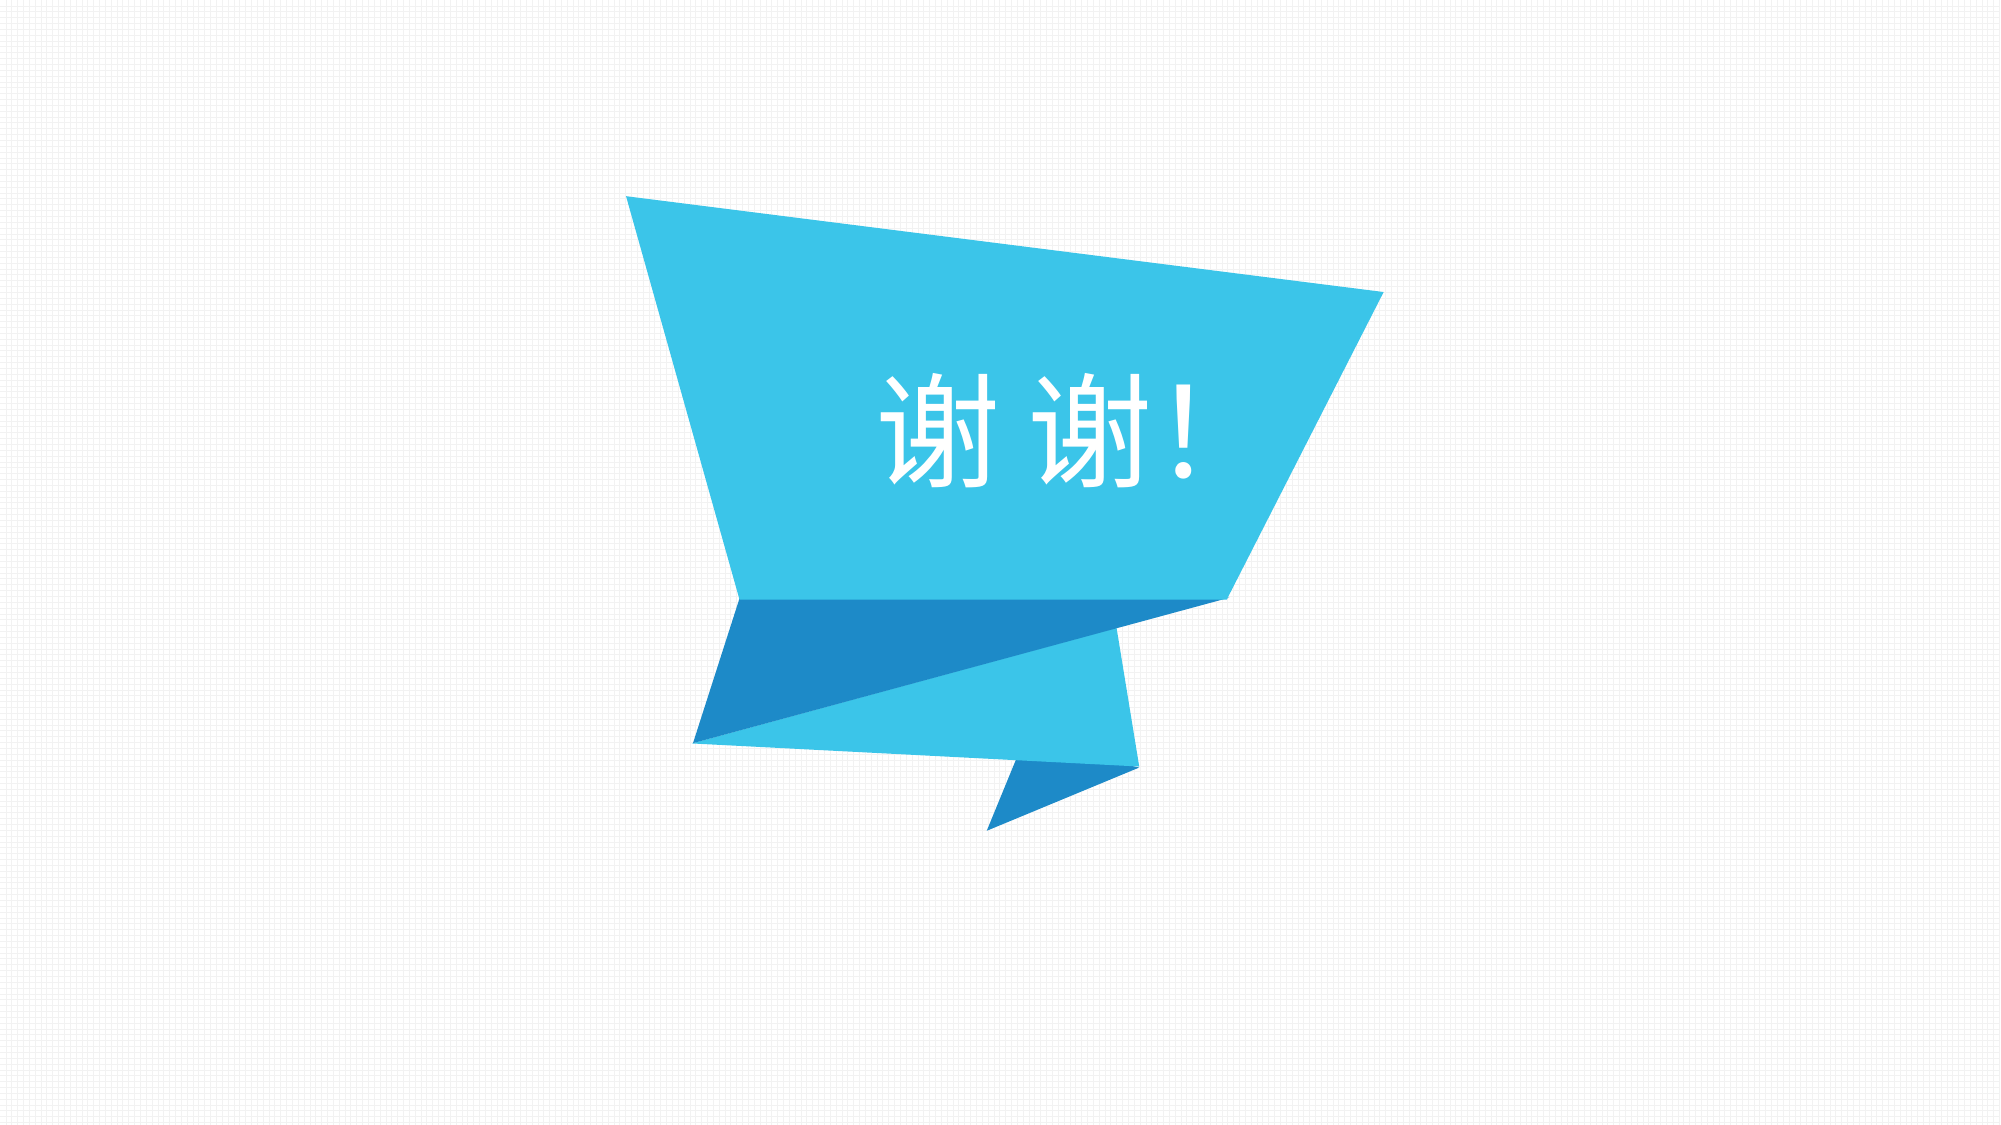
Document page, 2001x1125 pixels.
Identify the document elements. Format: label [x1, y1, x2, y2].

text_box [626, 196, 1384, 831]
